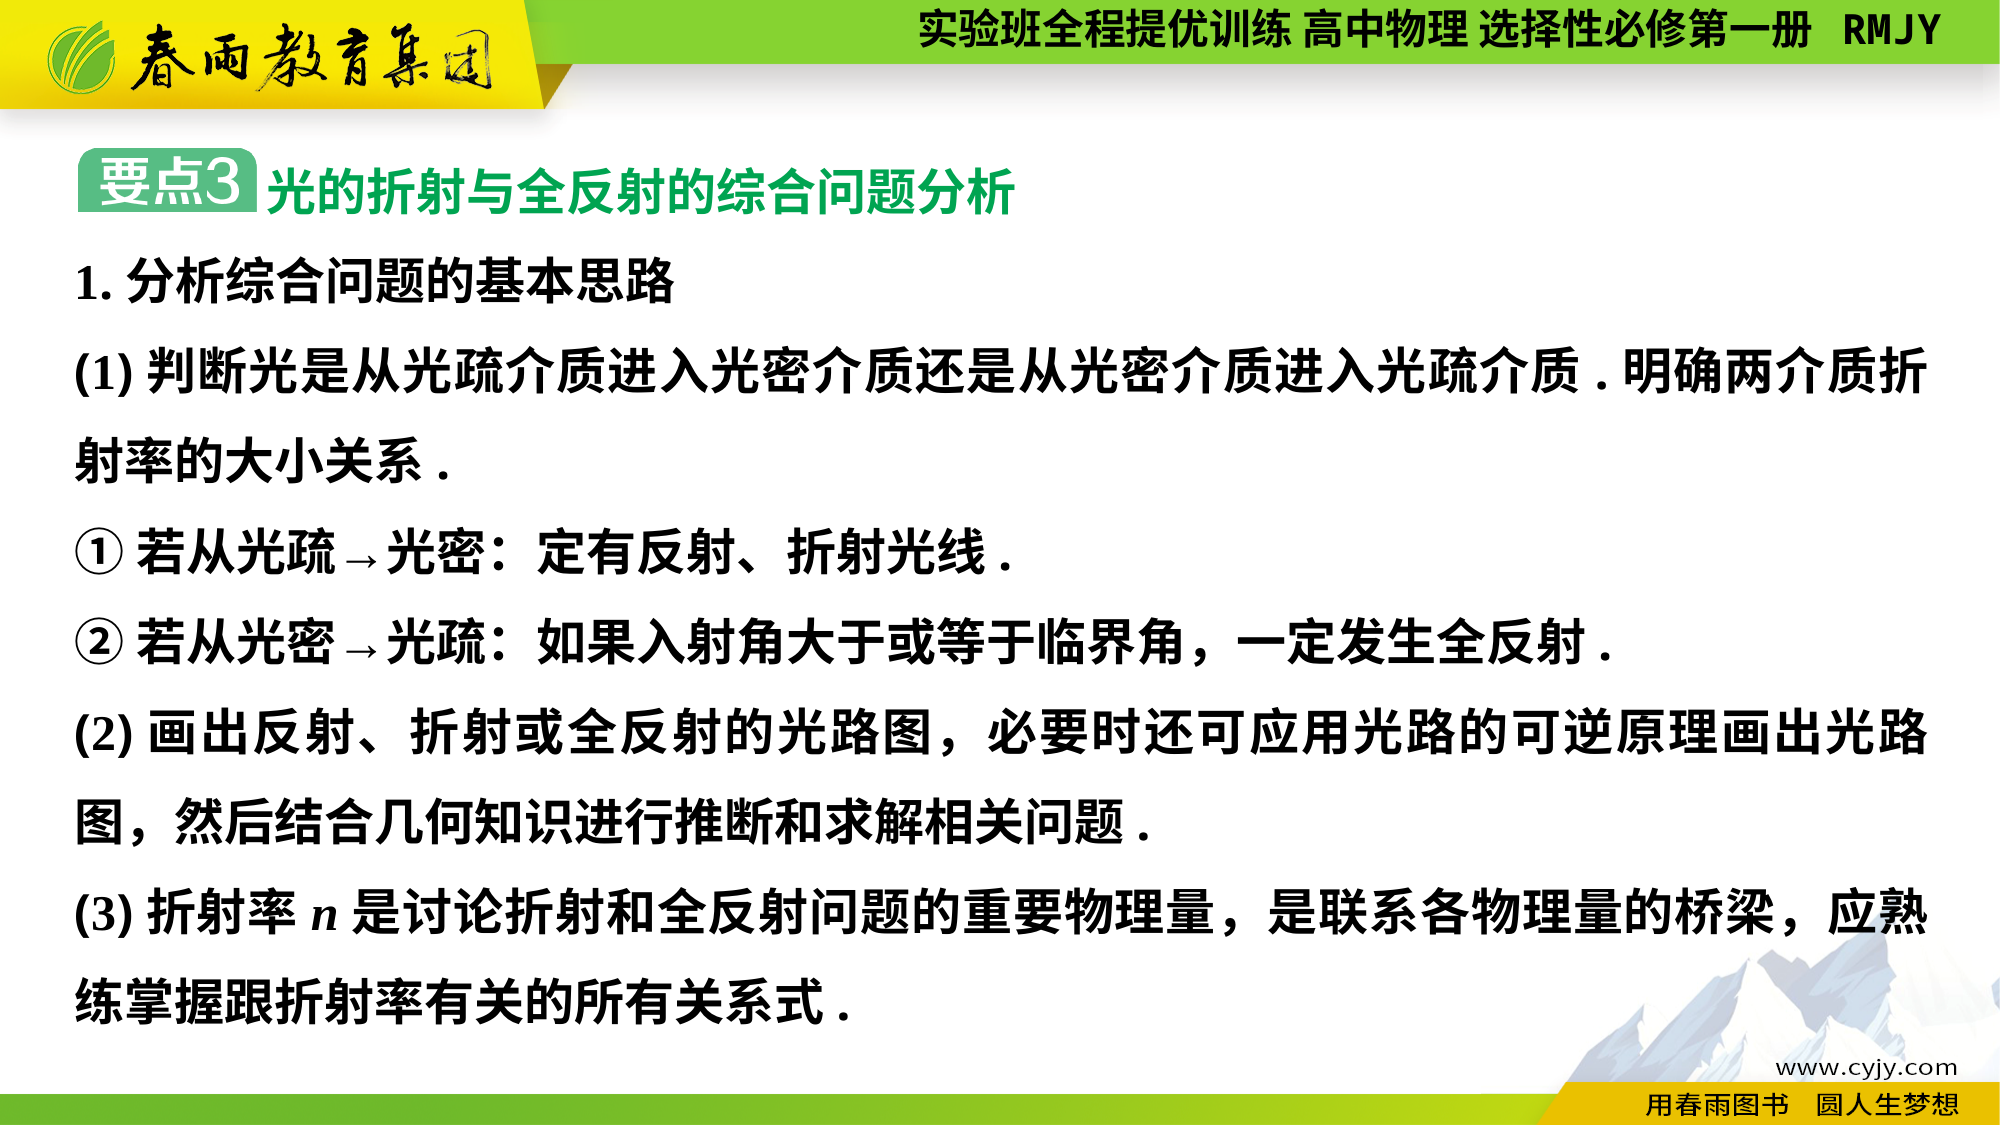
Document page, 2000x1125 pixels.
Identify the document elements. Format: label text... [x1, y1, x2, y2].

picture [0, 0, 2000, 1125]
list 光的折射与全反射的综合问题分析 1.分析综合问题的基本思路 (1)判断光是从光疏介质进入光密介质还是从光密介质进入光疏介质.明确两介质折射率的大小关系. ①若从光疏→光密：定有反射、折射光线. ②若从光密→光疏：如果入射角大于或等于临界角，一定发生全反射. (2)画出反射、折射或全反射的光路图，必要时还可应用光路的可逆原理画出光路图，然后结合几何知识进行推断和求解相关问题. (3)折射率n是讨论折射和全反射问题的重要物理量，是联系各物理量的桥梁，应熟练掌握跟折射率有关的所有关系式. [59, 122, 1944, 1035]
